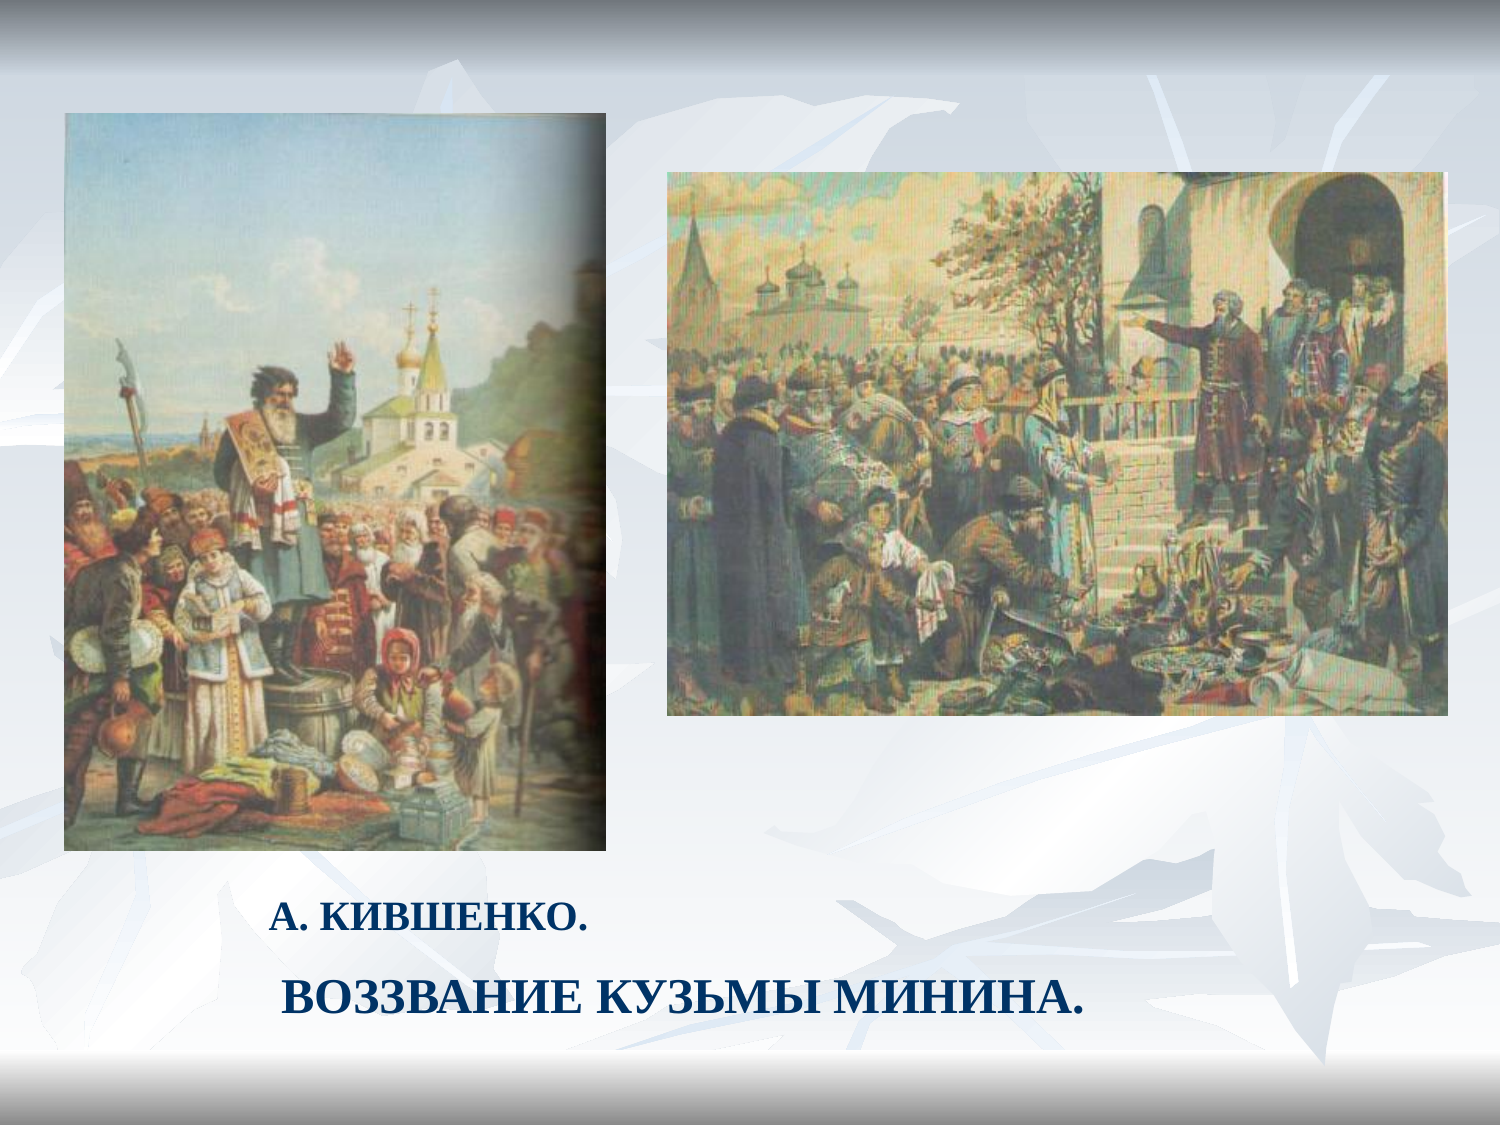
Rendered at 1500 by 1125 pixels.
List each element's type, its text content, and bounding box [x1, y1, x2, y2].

text_box А. КИВШЕНКО. ВОЗЗВАНИЕ КУЗЬМЫ МИНИНА. [253, 881, 1282, 1032]
picture [64, 113, 606, 852]
picture [666, 172, 1448, 717]
